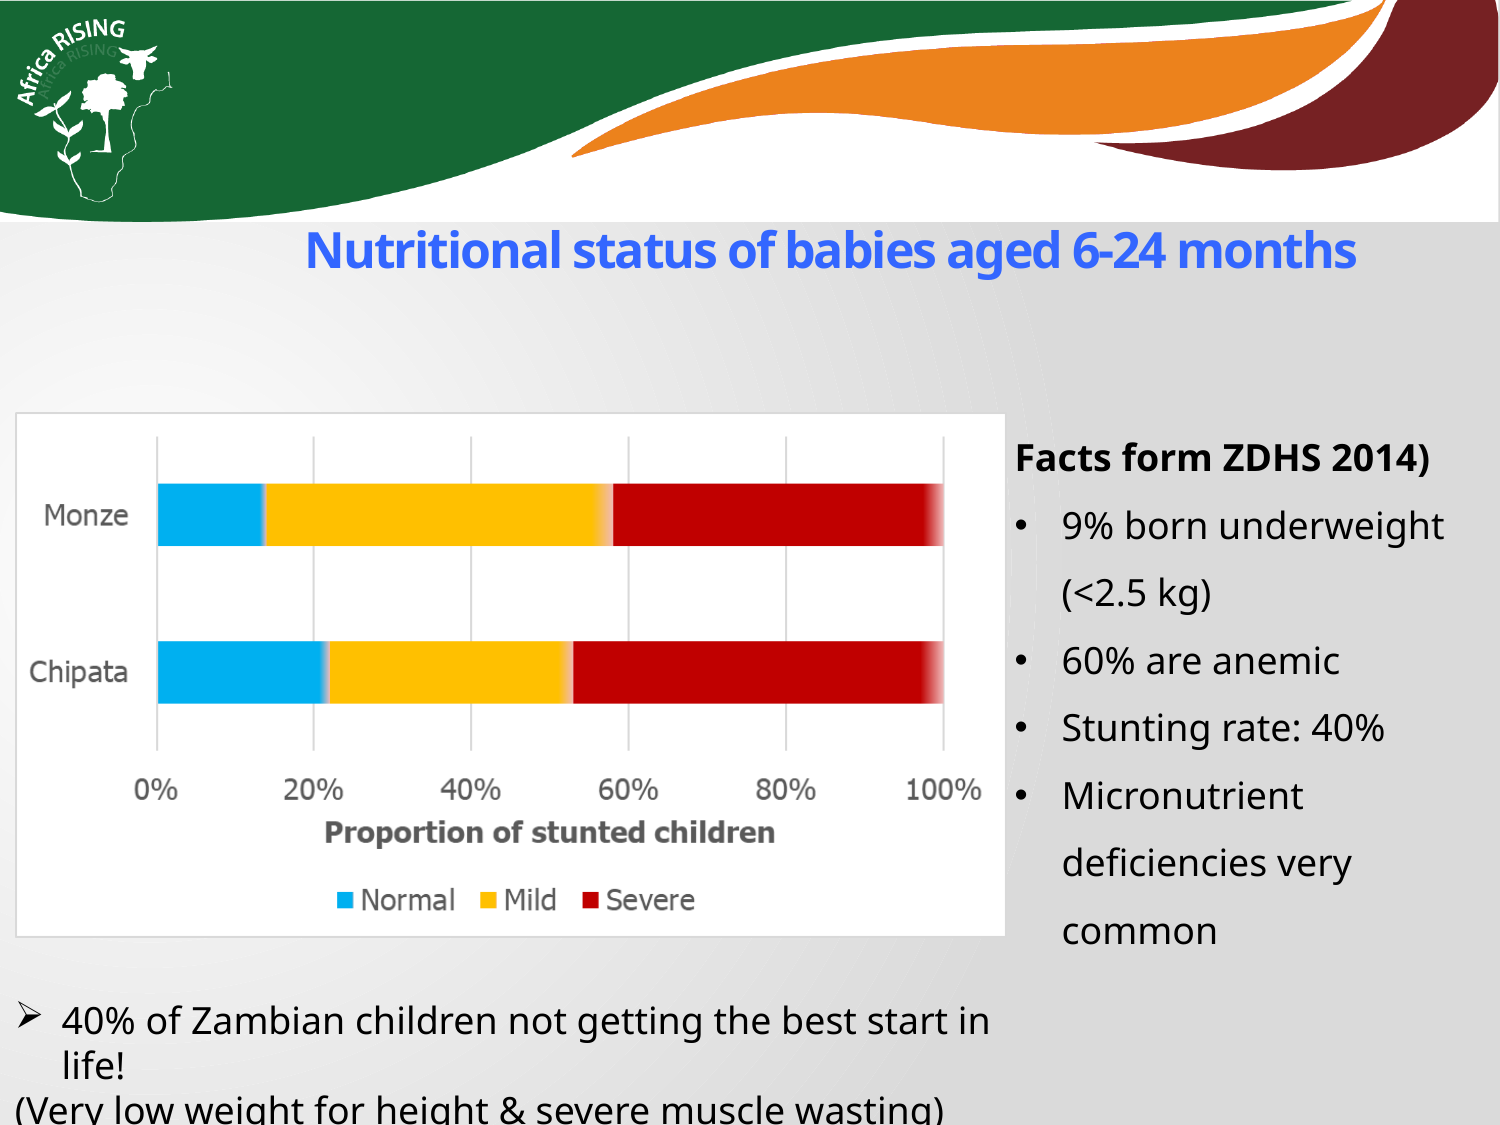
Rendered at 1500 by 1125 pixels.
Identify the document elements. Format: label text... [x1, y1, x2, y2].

text_box 40% of Zambian children not getting the best start in life! (Very low weight for height & severe muscle wasting) [0, 989, 1050, 1125]
text_box Nutritional status of babies aged 6-24 months [199, 211, 1463, 329]
text_box Facts form ZDHS 2014) 9% born underweight (<2.5 kg) 60% are anemic Stunting rate: 40% Micronutrient deficiencies very common [999, 404, 1500, 1027]
picture [14, 411, 1007, 938]
picture [0, 0, 1499, 222]
